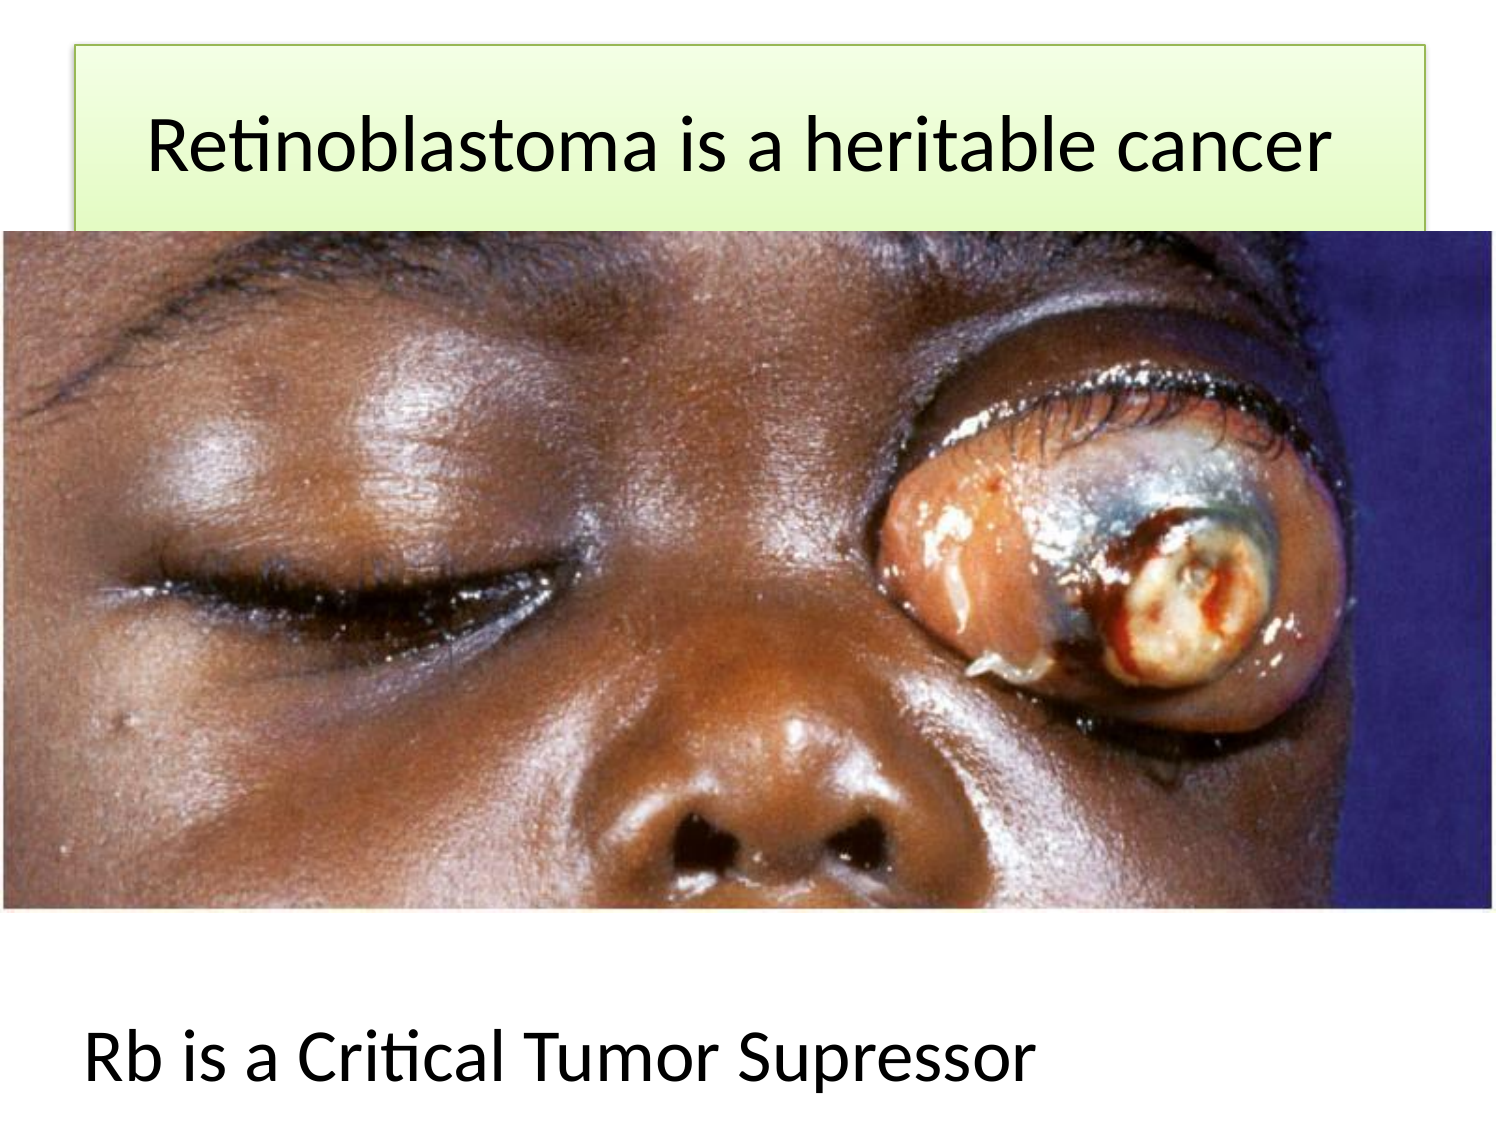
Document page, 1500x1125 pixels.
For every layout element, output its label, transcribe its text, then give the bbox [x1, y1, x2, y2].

text_box Rb is a Critical Tumor Supressor [69, 999, 1054, 1105]
title Retinoblastoma is a heritable cancer [74, 44, 1426, 230]
picture [0, 231, 1496, 913]
